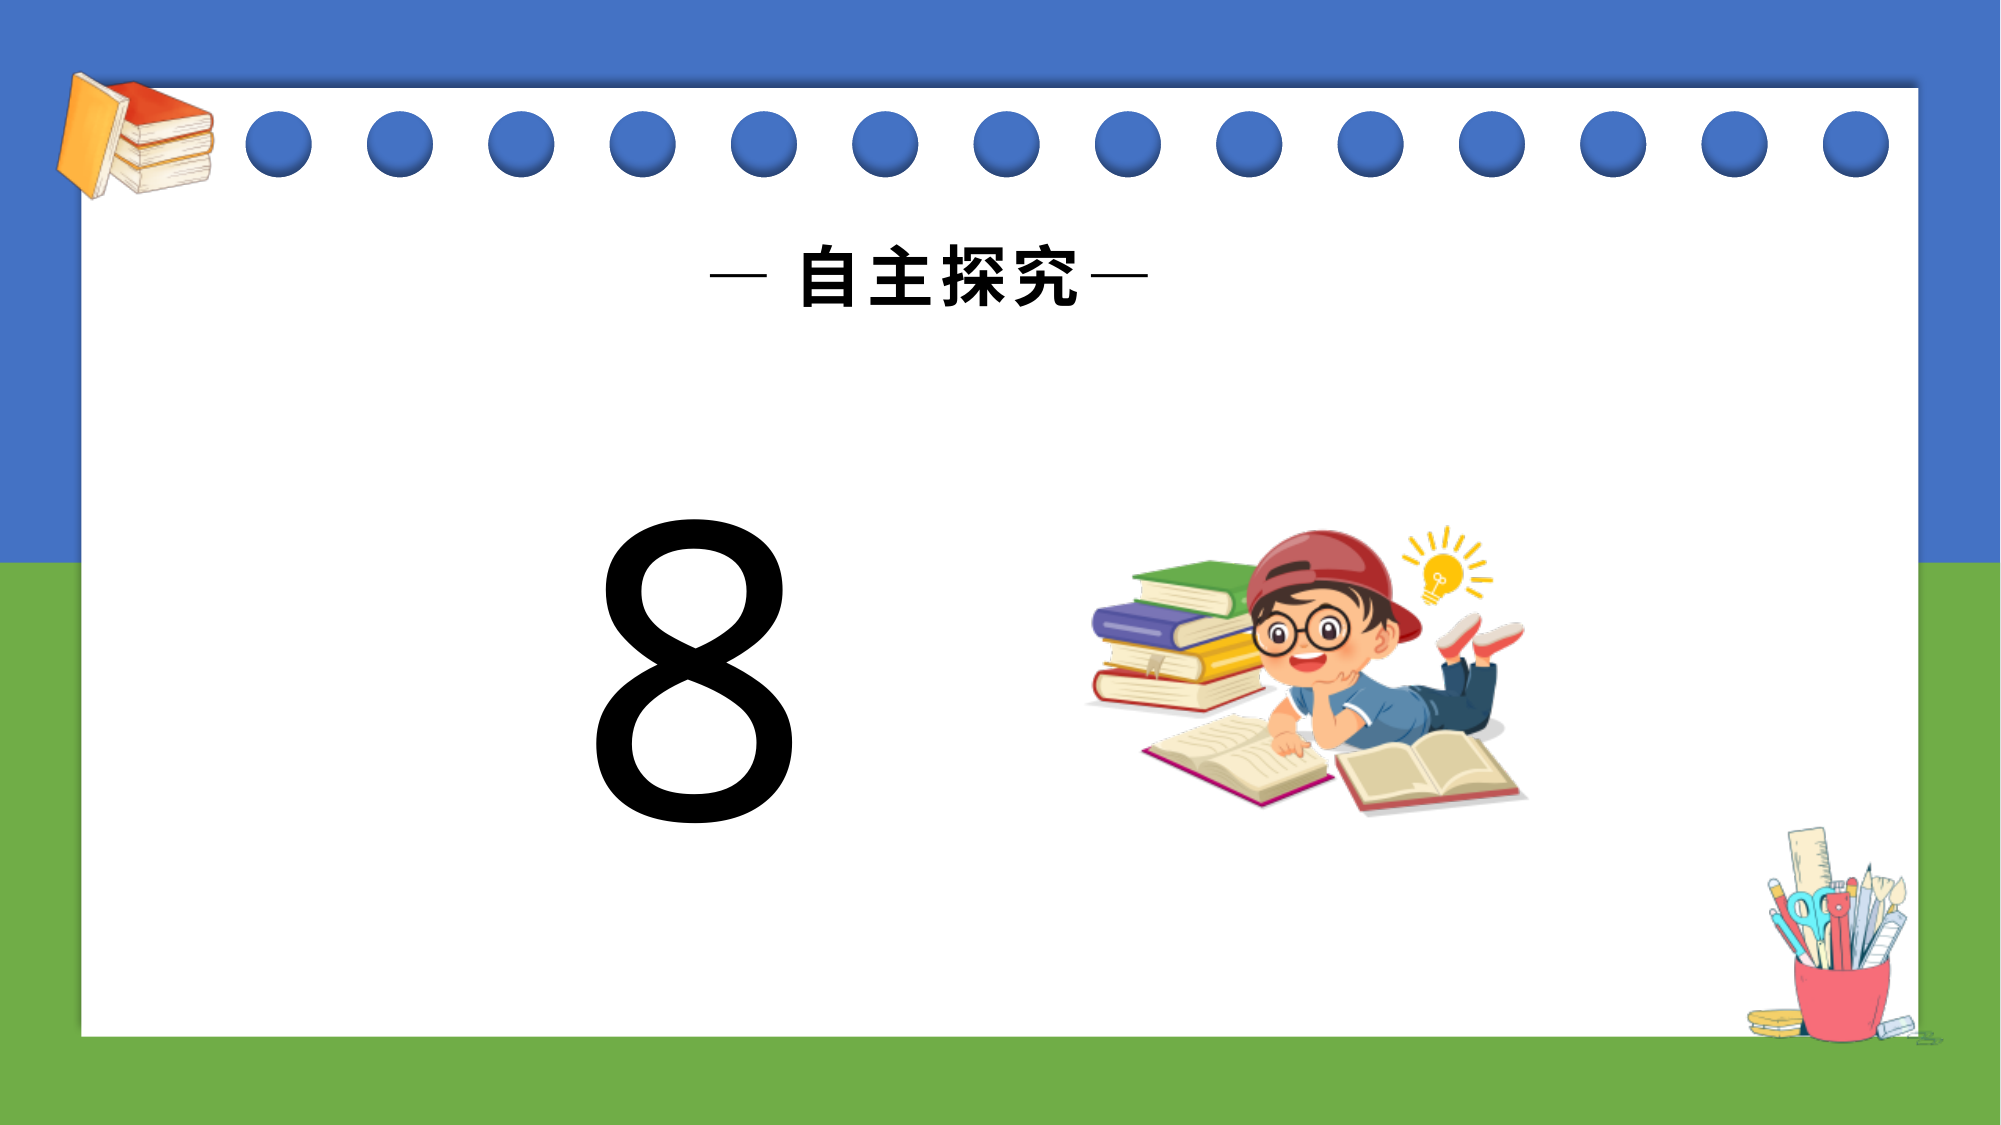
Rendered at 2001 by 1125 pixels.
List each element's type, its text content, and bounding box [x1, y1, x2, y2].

picture [1707, 796, 1984, 1075]
text_box —自主探究— [693, 238, 1356, 345]
picture [51, 49, 220, 218]
picture [1070, 399, 1556, 885]
text_box 8 [561, 398, 873, 910]
